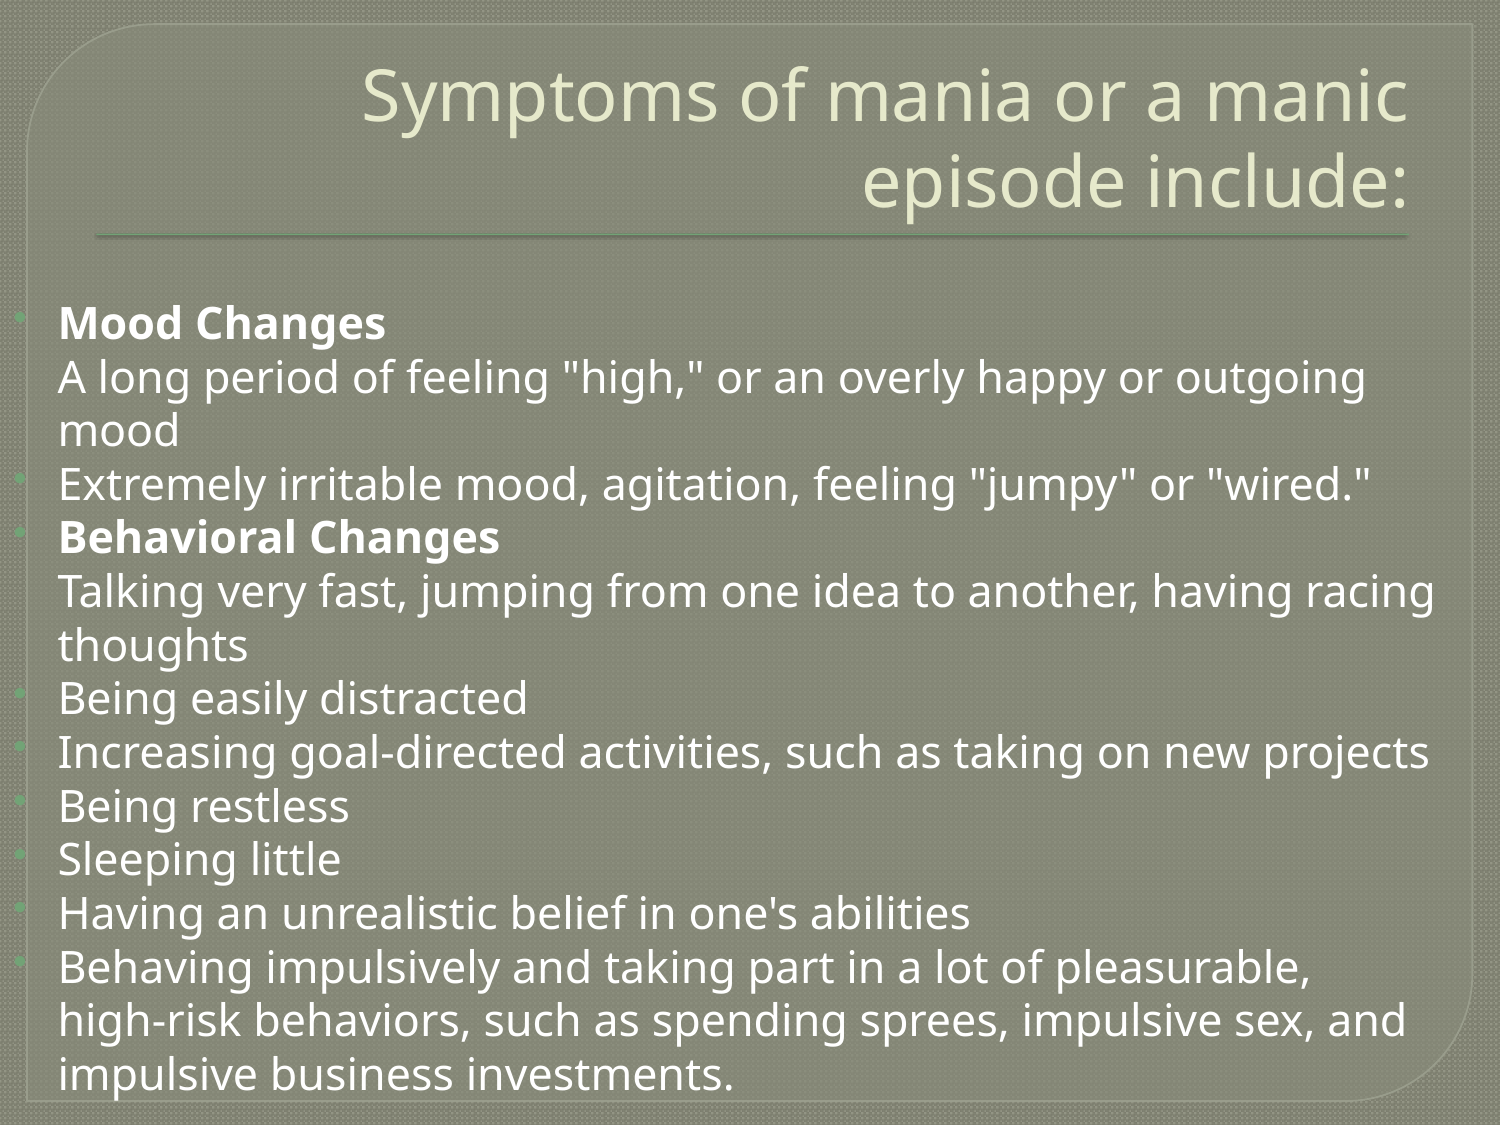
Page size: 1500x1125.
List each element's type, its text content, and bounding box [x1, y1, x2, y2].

title Symptoms of mania or a manic episode include: [75, 41, 1425, 230]
list Mood Changes A long period of feeling "high," or an overly happy or outgoing mood Extremely irritable mood, agitation, feeling "jumpy" or "wired." Behavioral Changes Talking very fast, jumping from one idea to another, having racing thoughts Being easily distracted Increasing goal-directed activities, such as taking on new projects Being restless Sleeping little Having an unrealistic belief in one's abilities Behaving impulsively and taking part in a lot of pleasurable, high-risk behaviors, such as spending sprees, impulsive sex, and impulsive business investments. [0, 287, 1500, 1125]
